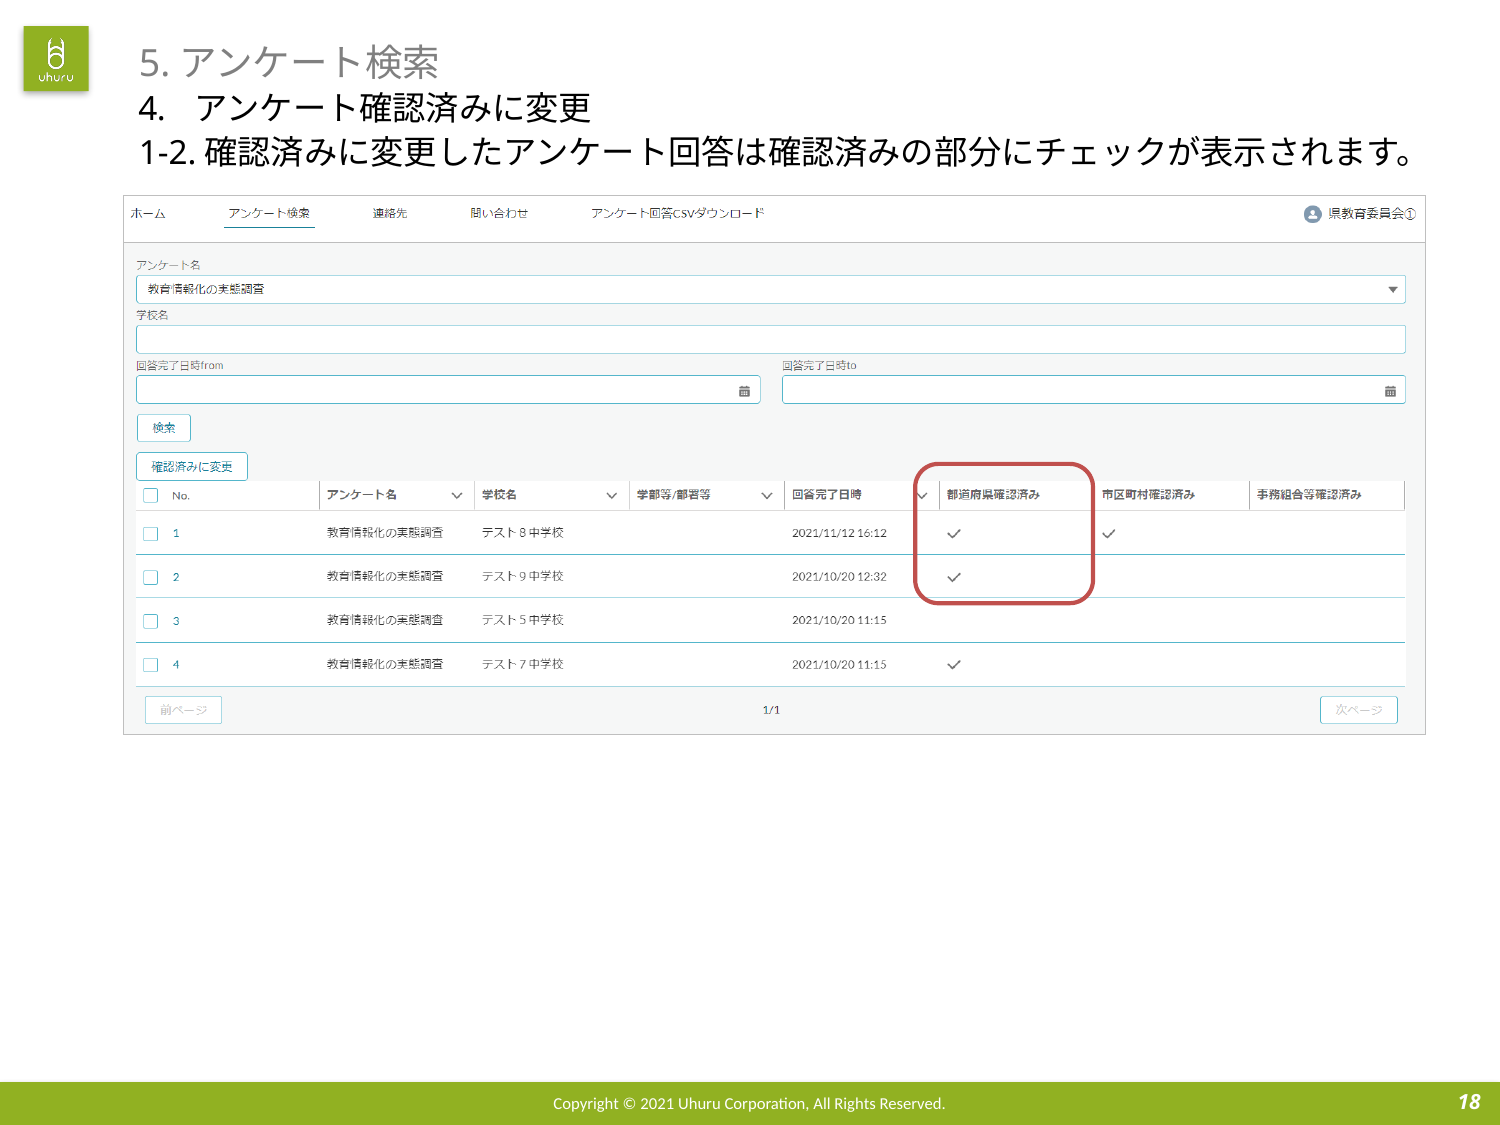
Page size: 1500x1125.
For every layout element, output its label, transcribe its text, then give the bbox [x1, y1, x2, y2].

picture [123, 194, 1426, 735]
title 5.アンケート検索 [123, 4, 1500, 119]
slide_number 18 [1391, 1088, 1496, 1118]
text_box アンケート確認済みに変更 [123, 79, 656, 135]
list 1-2.確認済みに変更したアンケート回答は確認済みの部分にチェックが表示されます。 [123, 123, 1426, 182]
picture [23, 25, 89, 92]
